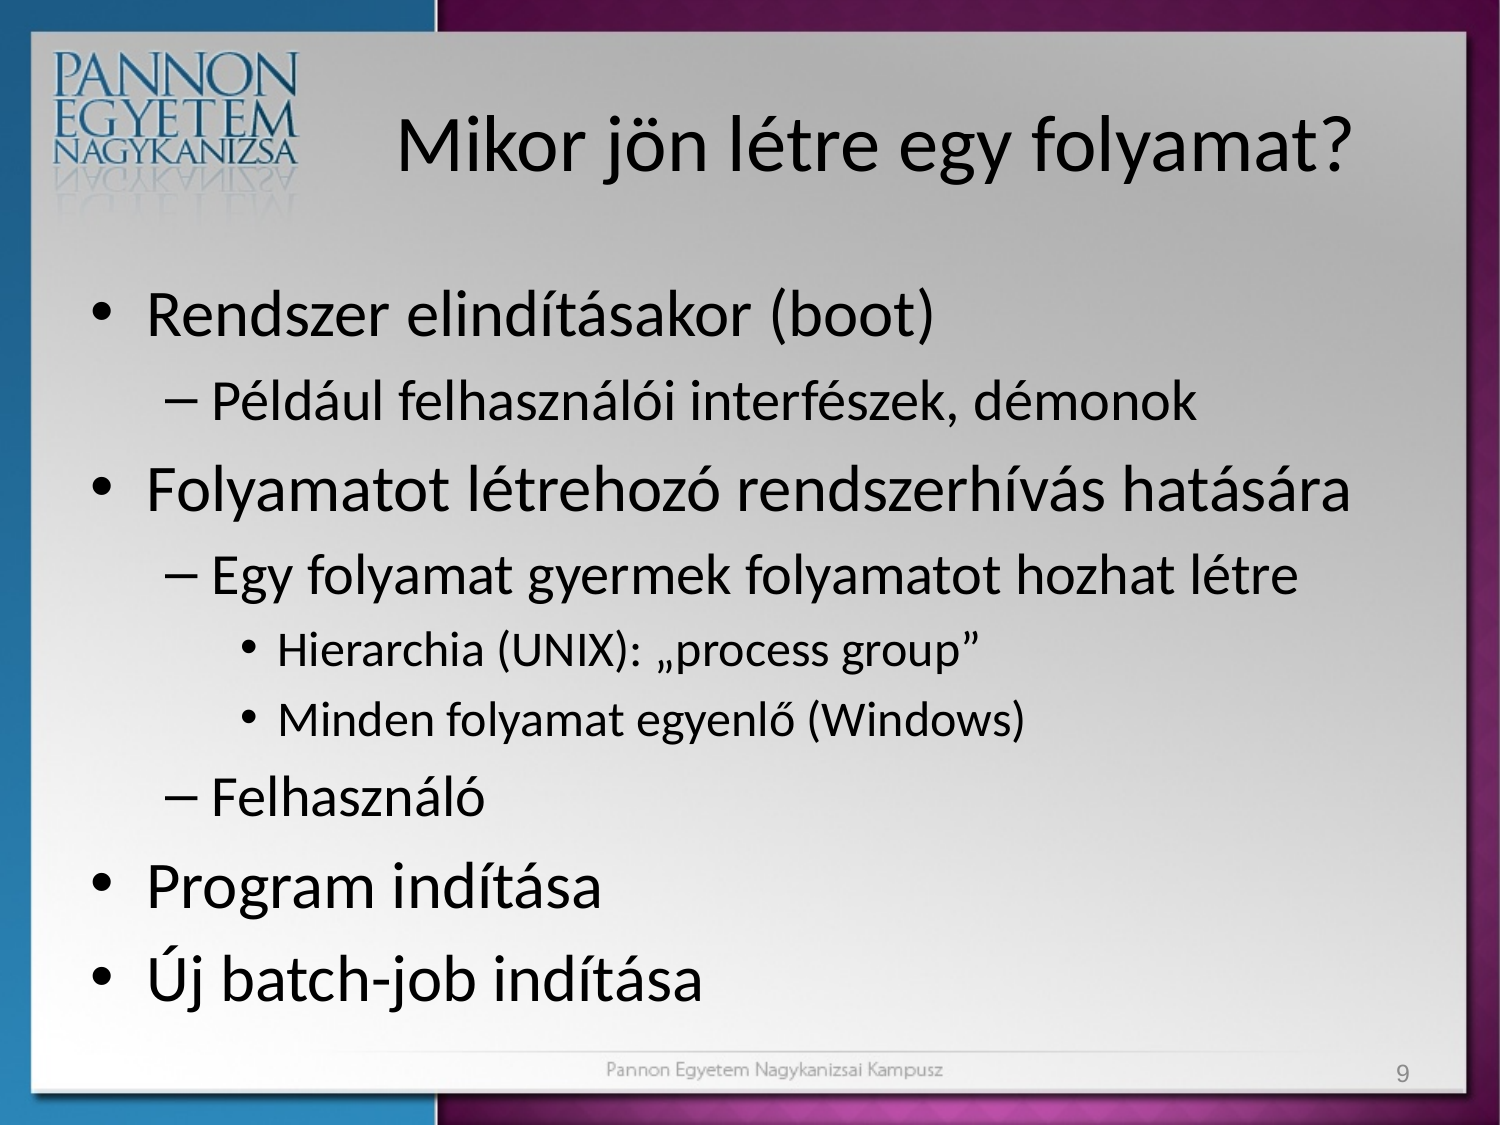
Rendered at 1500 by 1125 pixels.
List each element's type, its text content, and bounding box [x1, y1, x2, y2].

list Rendszer elindításakor (boot) Például felhasználói interfészek, démonok Folyamatot létrehozó rendszerhívás hatására Egy folyamat gyermek folyamatot hozhat létre Hierarchia (UNIX): „process group” Minden folyamat egyenlő (Windows) Felhasználó Program indítása Új batch-job indítása [75, 262, 1425, 1075]
slide_number 9 [1074, 1042, 1425, 1103]
title Mikor jön létre egy folyamat? [328, 45, 1425, 233]
picture [0, 0, 1500, 1125]
